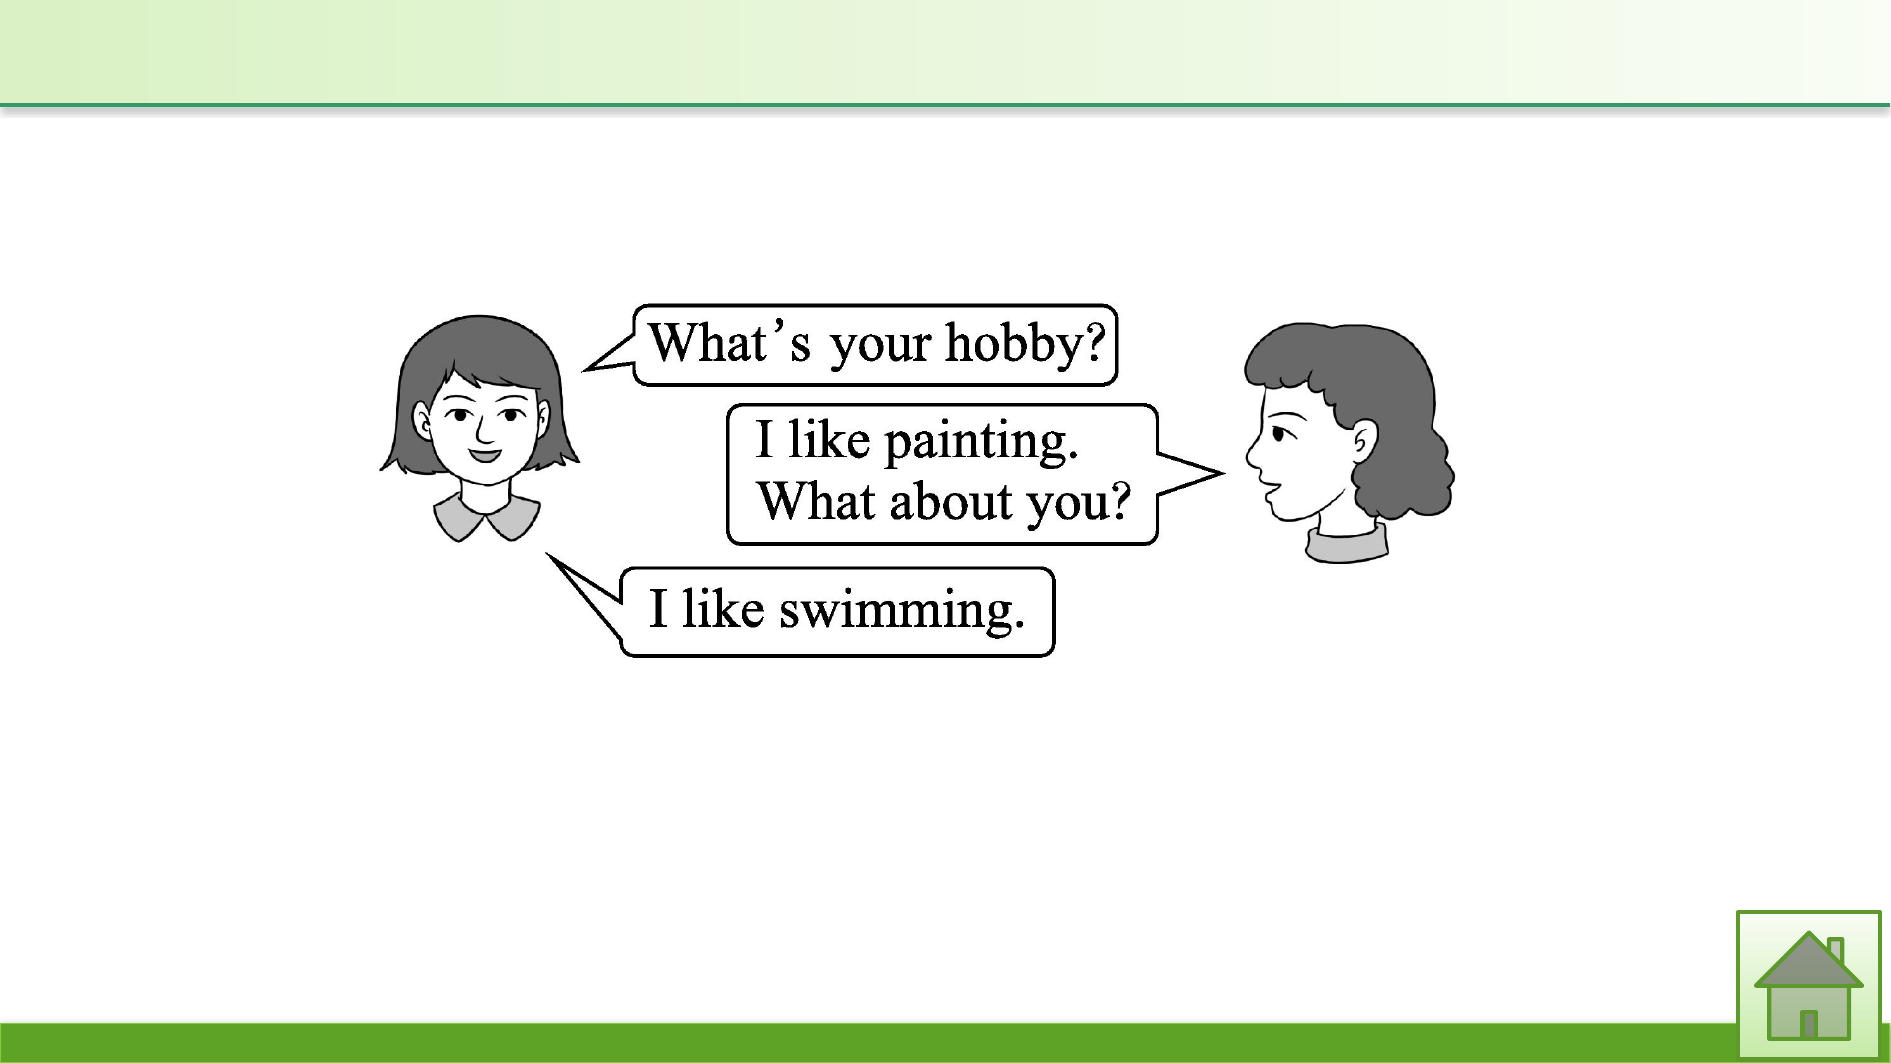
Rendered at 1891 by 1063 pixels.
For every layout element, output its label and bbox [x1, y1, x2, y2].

picture [365, 302, 1465, 662]
